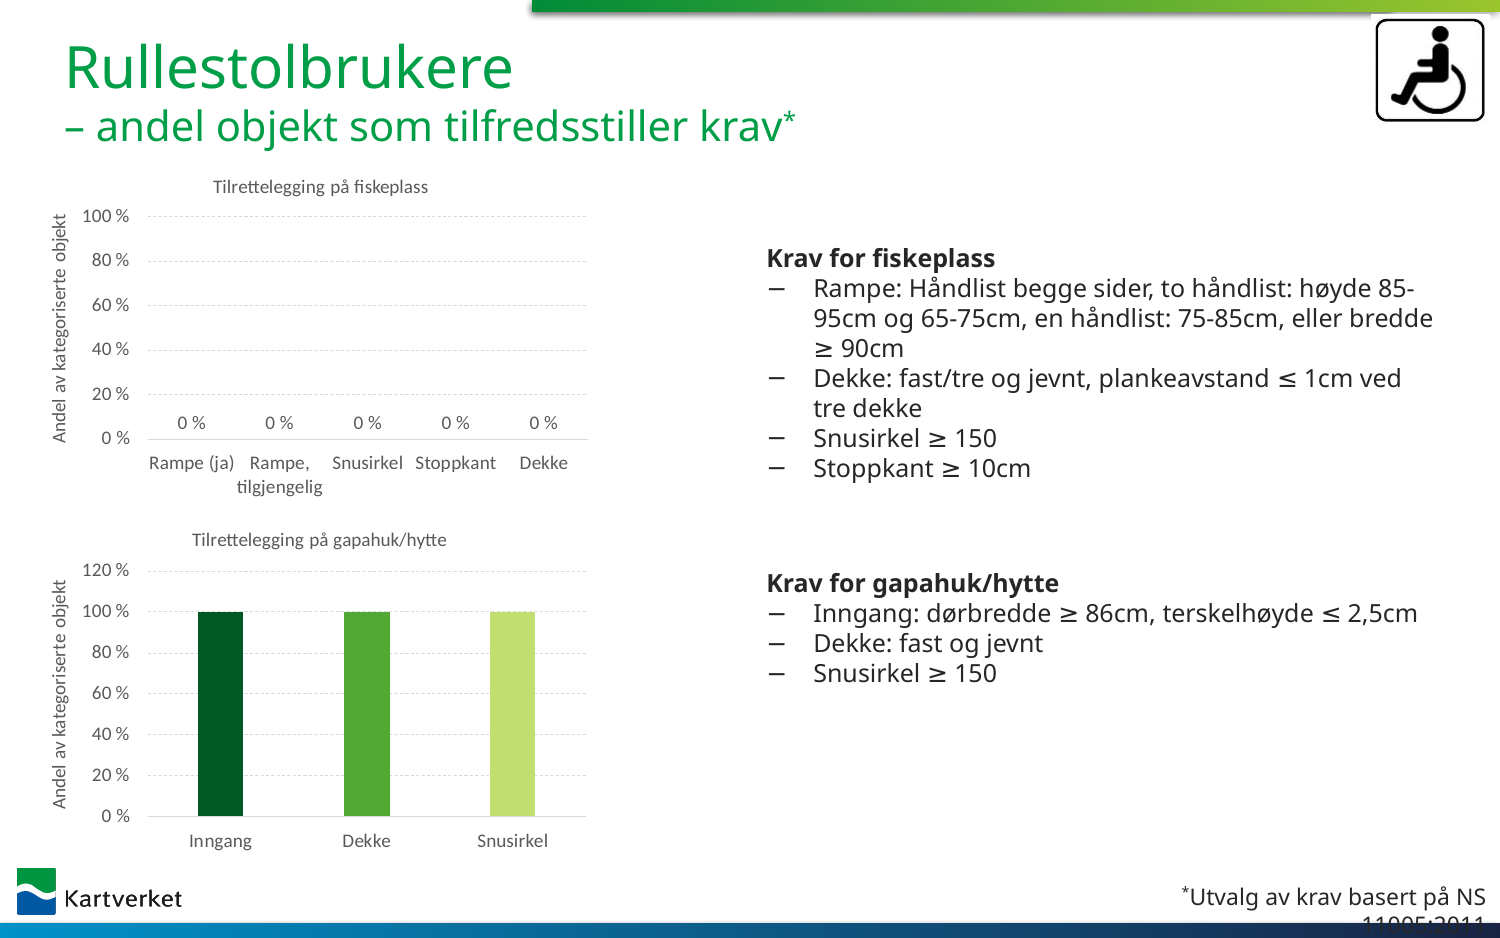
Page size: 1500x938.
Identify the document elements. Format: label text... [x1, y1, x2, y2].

text_box *Utvalg av krav basert på NS 11005:2011 [1068, 873, 1500, 938]
picture [1371, 13, 1491, 127]
picture [41, 520, 597, 859]
picture [41, 166, 599, 505]
text_box Rullestolbrukere – andel objekt som tilfredsstiller krav* [49, 29, 1431, 158]
text_box Krav for gapahuk/hytte Inngang: dørbredde ≥ 86cm, terskelhøyde ≤ 2,5cm Dekke: fast og jevnt Snusirkel ≥ 150 [751, 560, 1452, 695]
text_box Krav for fiskeplass Rampe: Håndlist begge sider, to håndlist: høyde 85-95cm og 65-75cm, en håndlist: 75-85cm, eller bredde ≥ 90cm Dekke: fast/tre og jevnt, plankeavstand ≤ 1cm ved tre dekke Snusirkel ≥ 150 Stoppkant ≥ 10cm [751, 235, 1452, 490]
